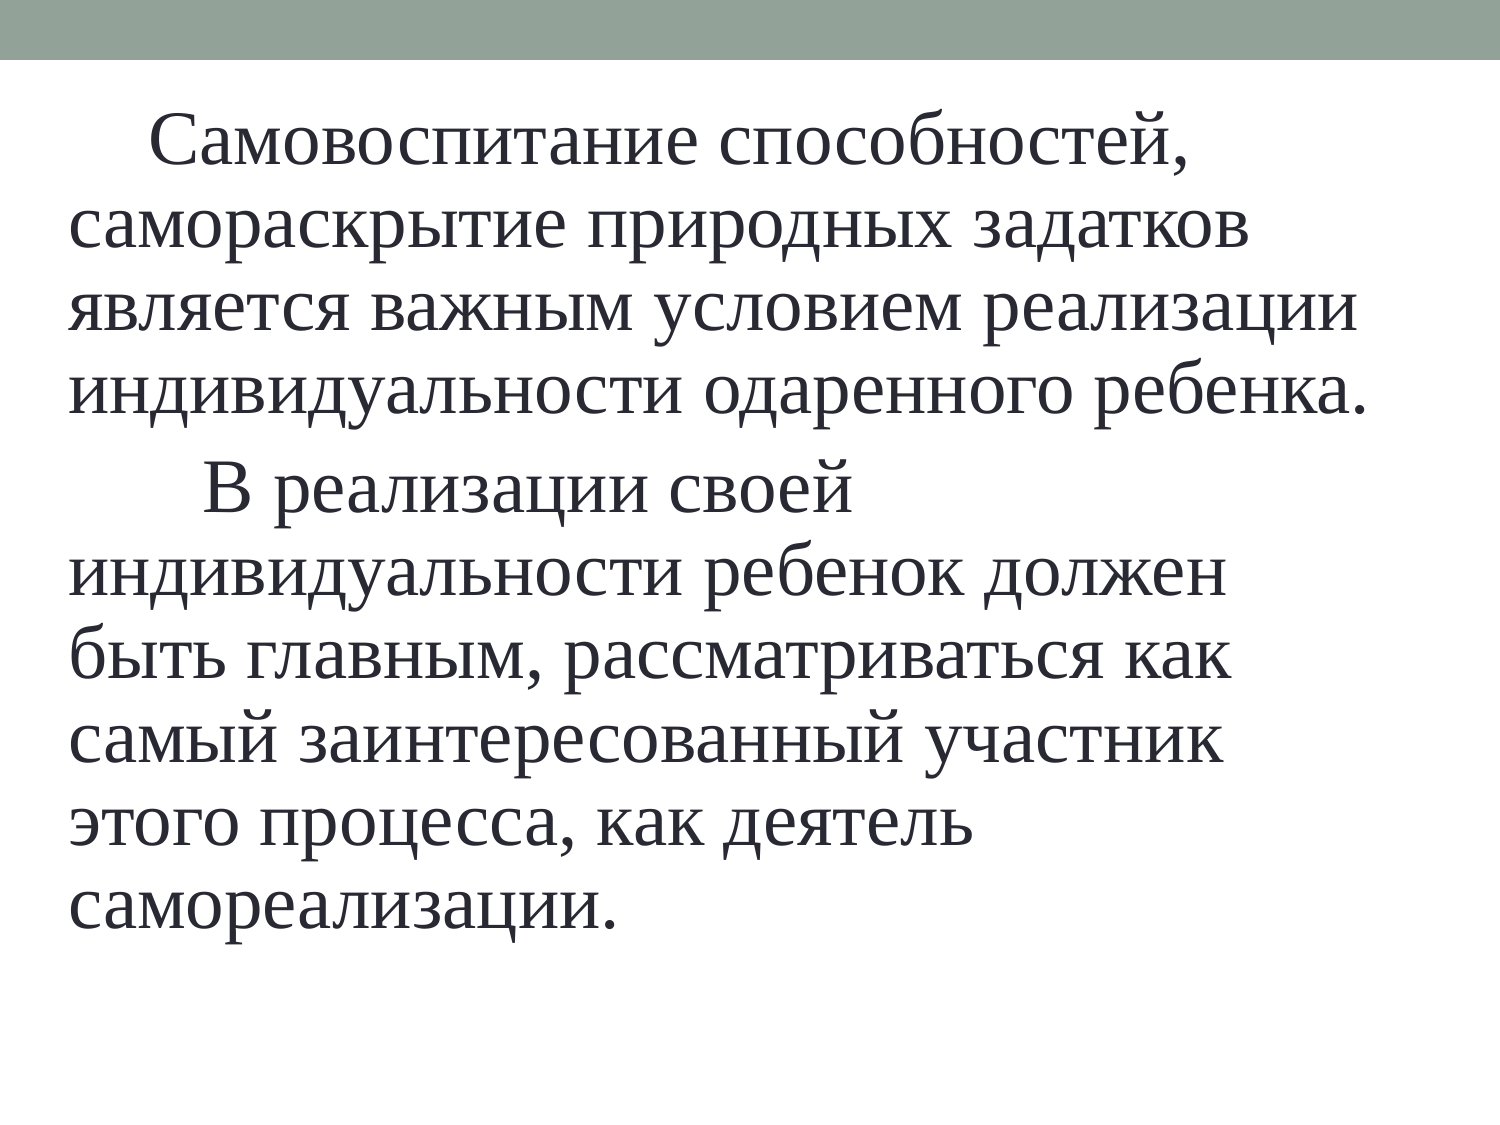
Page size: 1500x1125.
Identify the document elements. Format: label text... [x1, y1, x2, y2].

list Самовоспитание способностей, самораскрытие природных задатков является важным условием реализации индивидуальности одаренного ребенка. В реализации своей индивидуальности ребенок должен быть главным, рассматриваться как самый заинтересованный участник этого процесса, как деятель самореализации. [53, 90, 1404, 1125]
